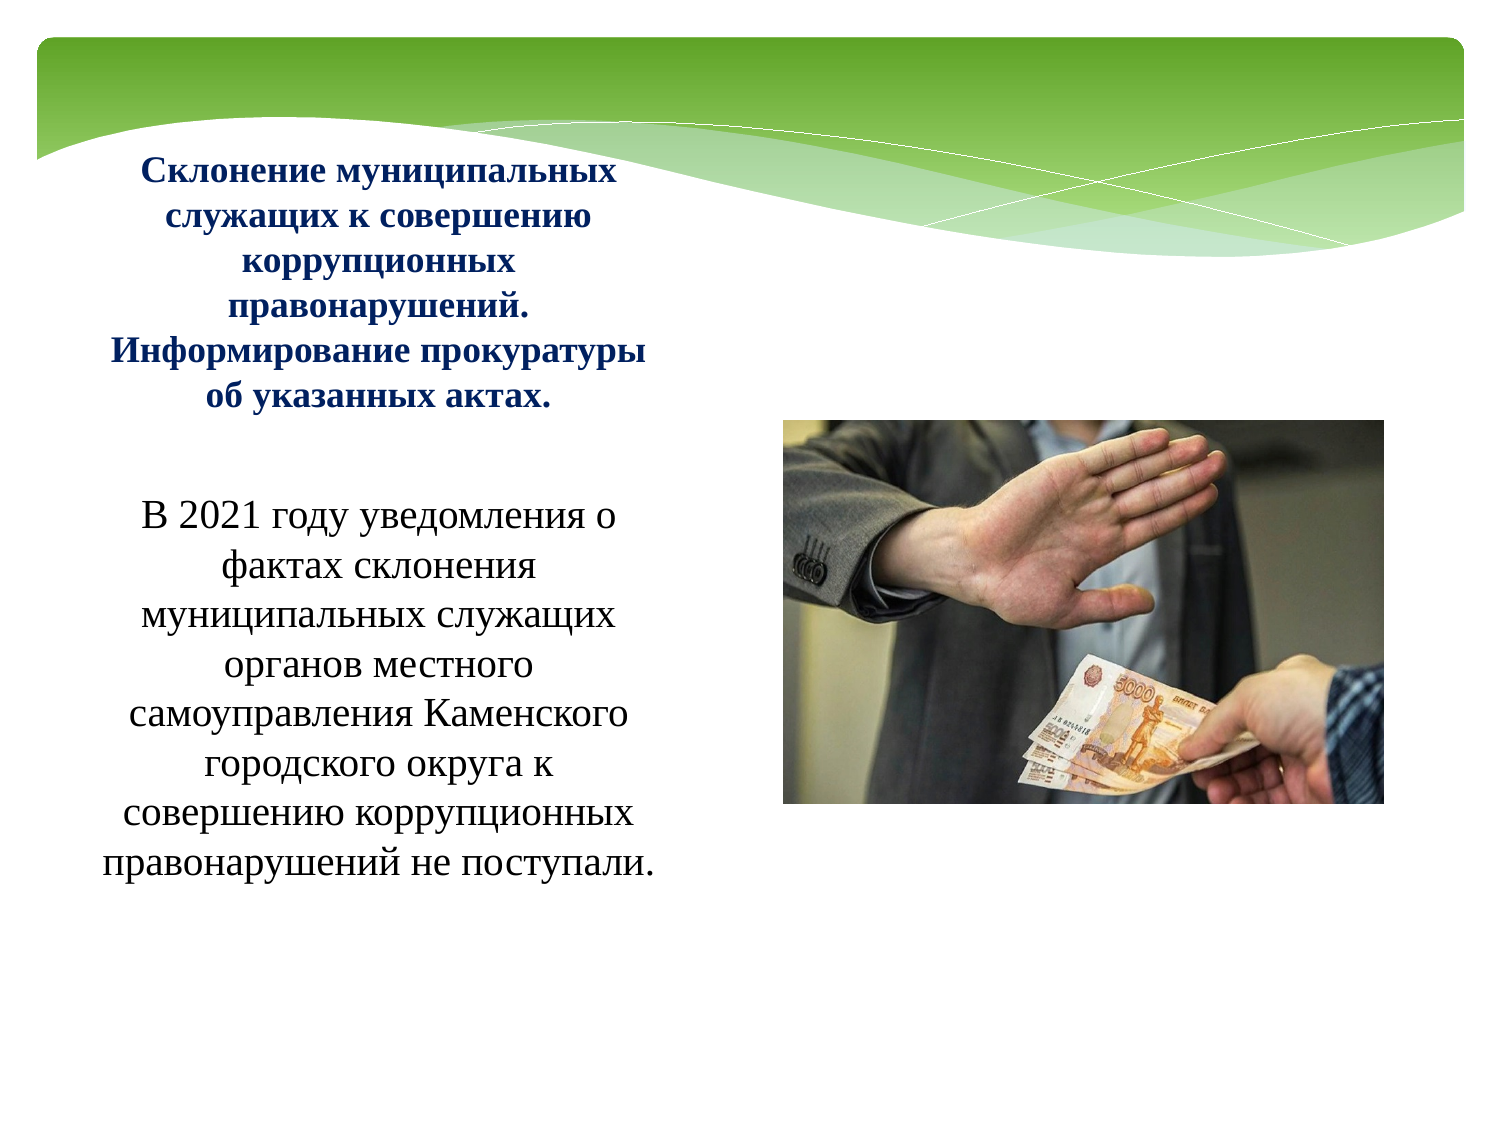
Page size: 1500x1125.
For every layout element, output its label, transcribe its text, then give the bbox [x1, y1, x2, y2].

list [782, 420, 1384, 805]
title Склонение муниципальных служащих к совершению коррупционных правонарушений. Информирование прокуратуры об указанных актах. [81, 99, 677, 468]
list В 2021 году уведомления о фактах склонения муниципальных служащих органов местного самоуправления Каменского городского округа к совершению коррупционных правонарушений не поступали. [81, 479, 677, 894]
